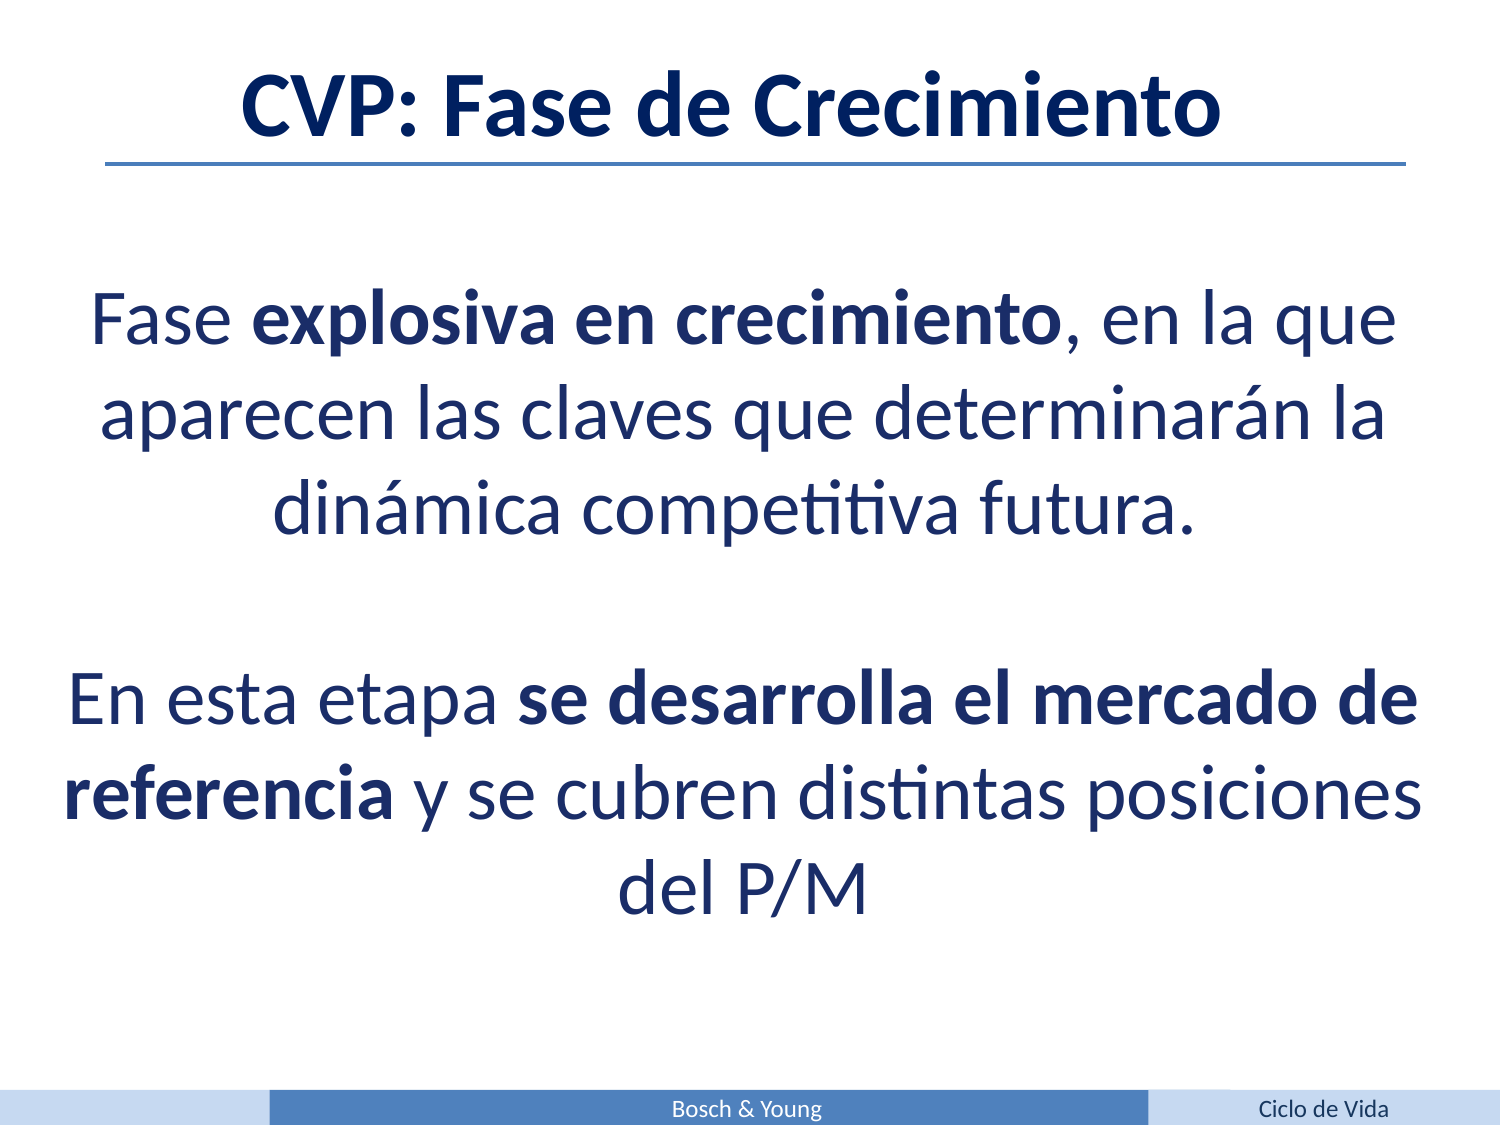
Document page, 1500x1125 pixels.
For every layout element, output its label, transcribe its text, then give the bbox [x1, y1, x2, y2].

text_box Bosch & Young [272, 1088, 1146, 1125]
text_box [0, 1088, 272, 1125]
text_box Ciclo de Vida [1146, 1088, 1500, 1125]
text_box Fase explosiva en crecimiento, en la que aparecen las claves que determinarán la dinámica competitiva futura. En esta etapa se desarrolla el mercado de referencia y se cubren distintas posiciones del P/M [35, 257, 1454, 938]
text_box CVP: Fase de Crecimiento [46, 35, 1418, 163]
